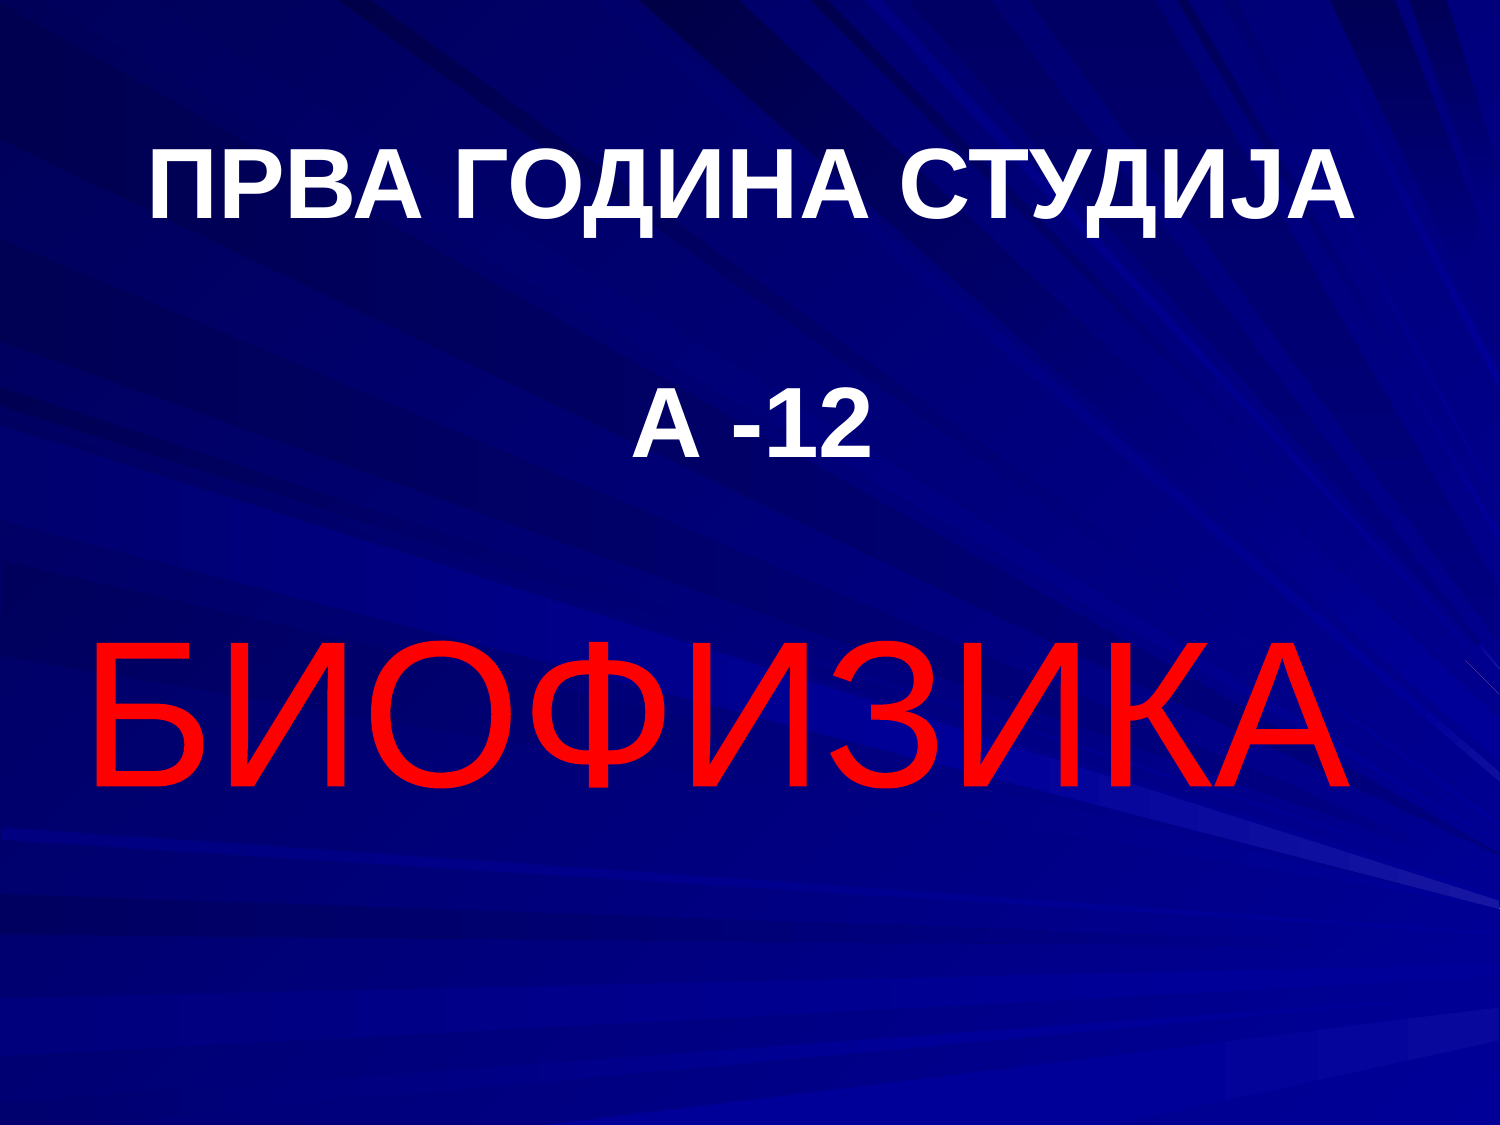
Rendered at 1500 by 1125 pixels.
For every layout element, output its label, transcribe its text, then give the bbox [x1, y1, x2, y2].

text_box ПРВА ГОДИНА СТУДИЈА А -12 [35, 110, 1469, 486]
